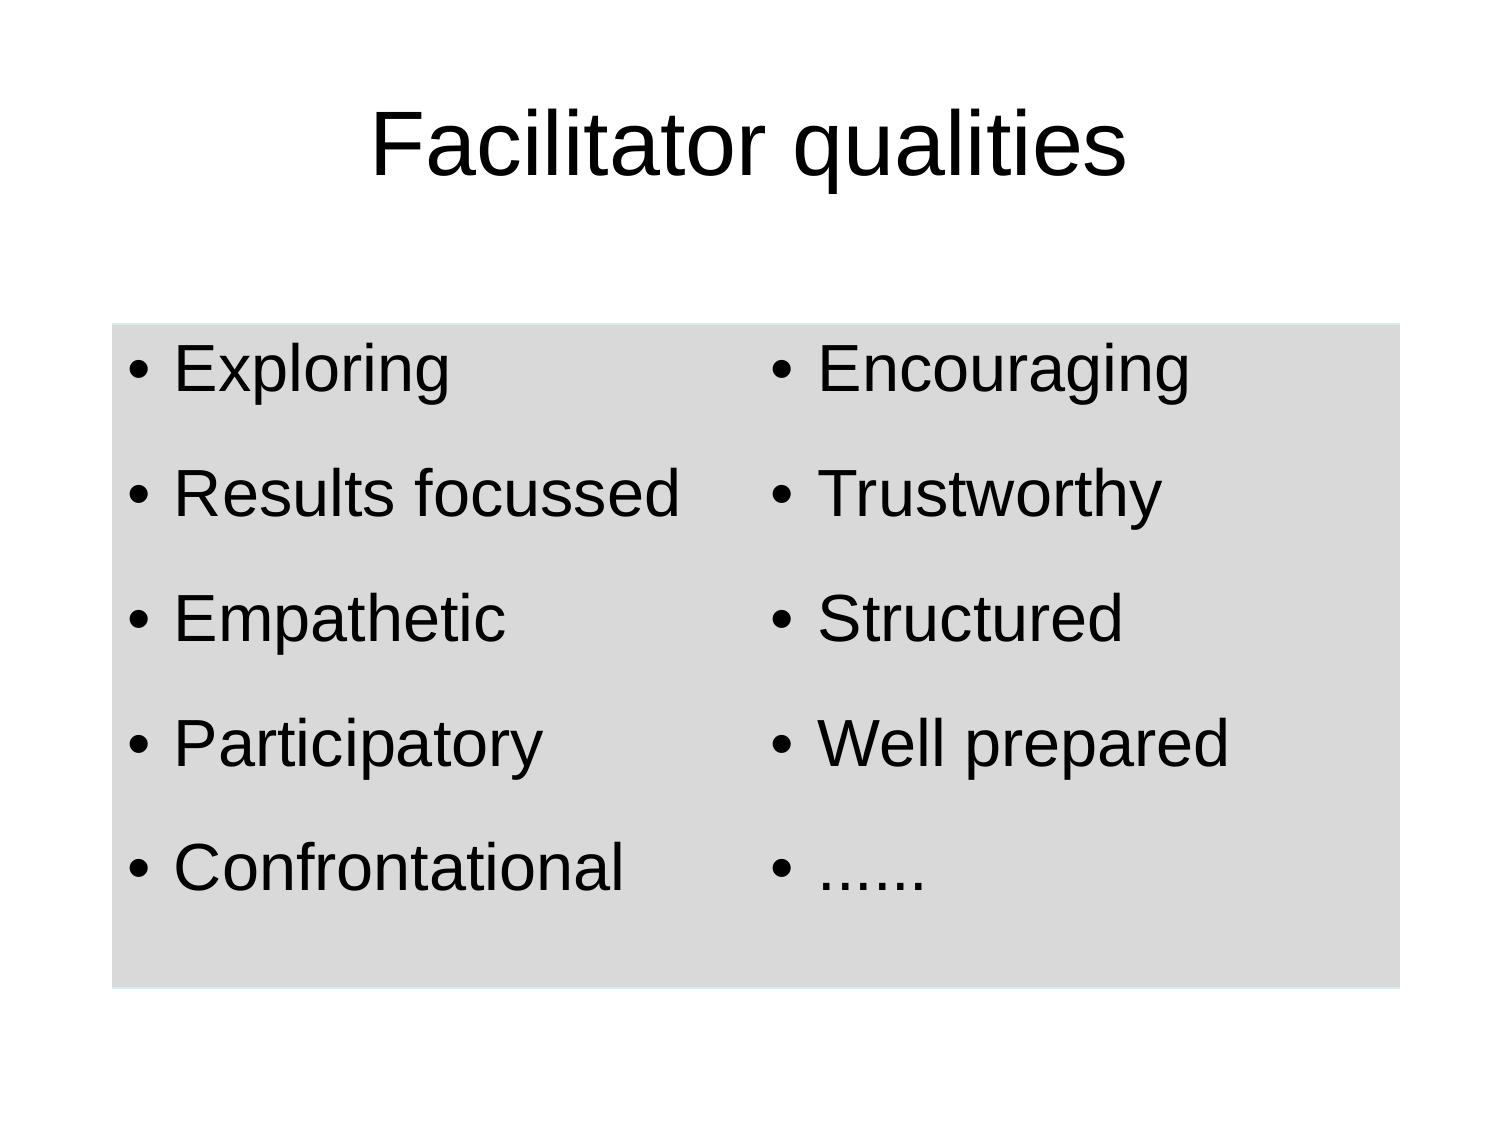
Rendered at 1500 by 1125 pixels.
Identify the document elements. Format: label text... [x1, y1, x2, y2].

title Facilitator qualities [75, 45, 1425, 233]
table_header Exploring Results focussed Empathetic Participatory Confrontational [112, 325, 756, 987]
table_header Encouraging Trustworthy Structured Well prepared ...... [756, 325, 1400, 987]
